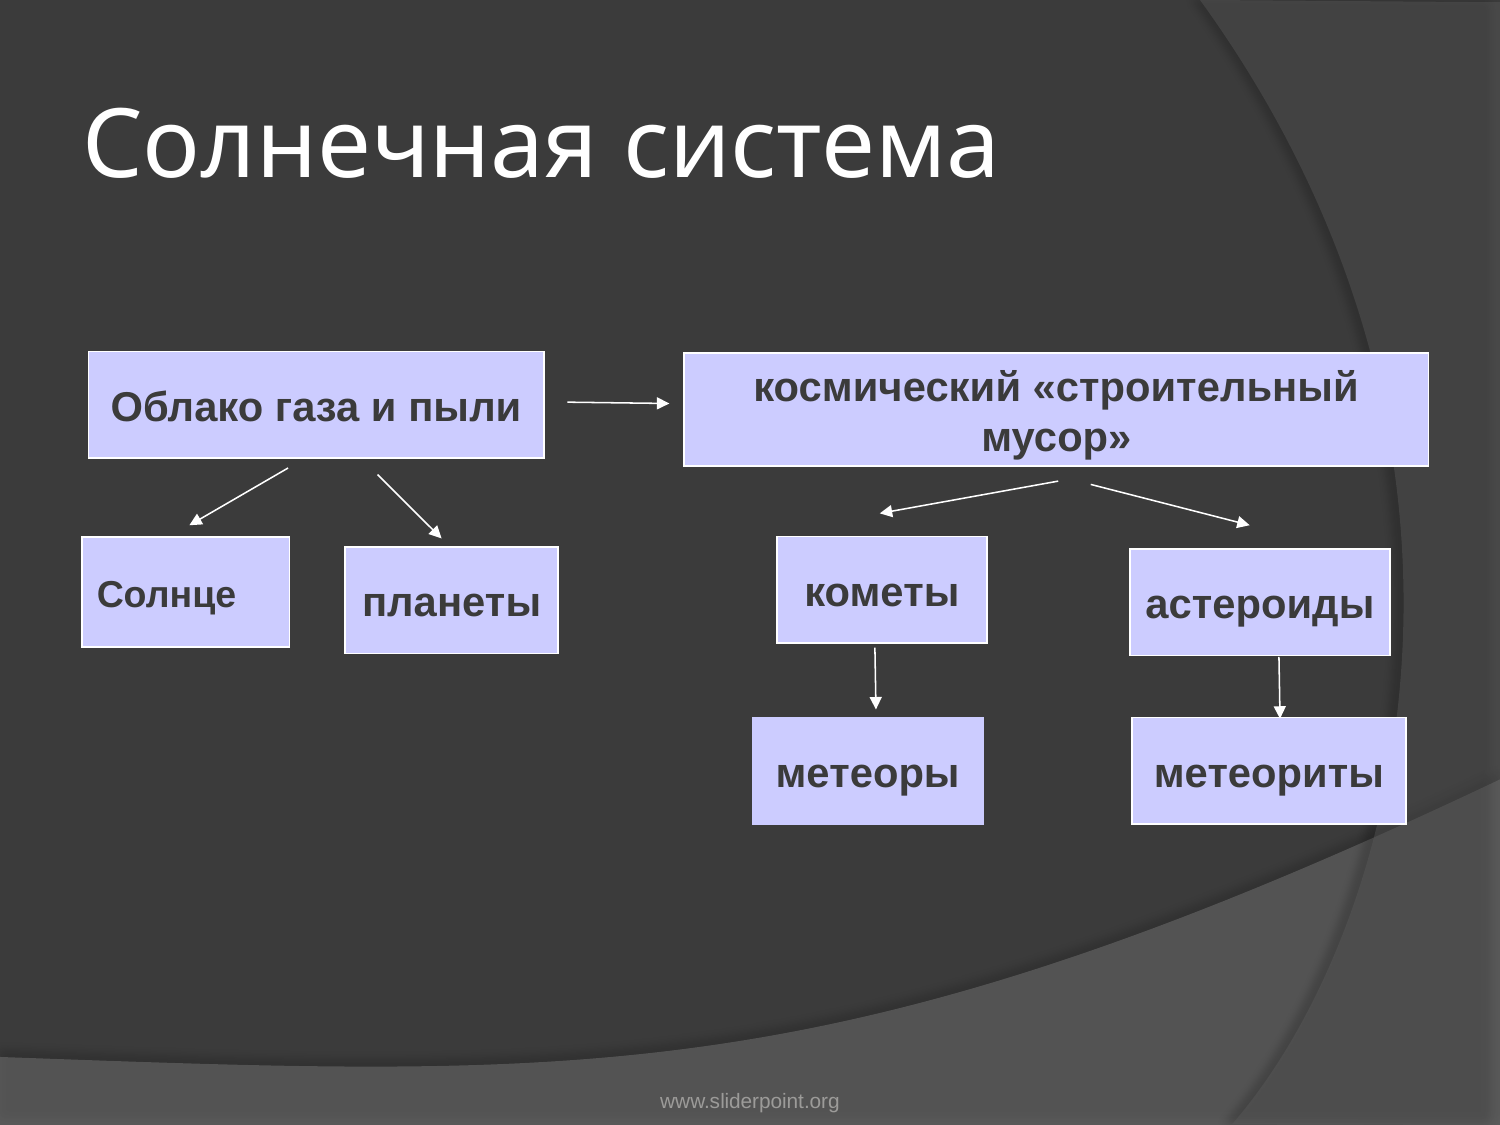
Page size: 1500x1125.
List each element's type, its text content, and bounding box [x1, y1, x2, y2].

title Солнечная система [74, 44, 1301, 233]
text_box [81, 351, 1429, 825]
footer www.sliderpoint.org [512, 1053, 988, 1114]
